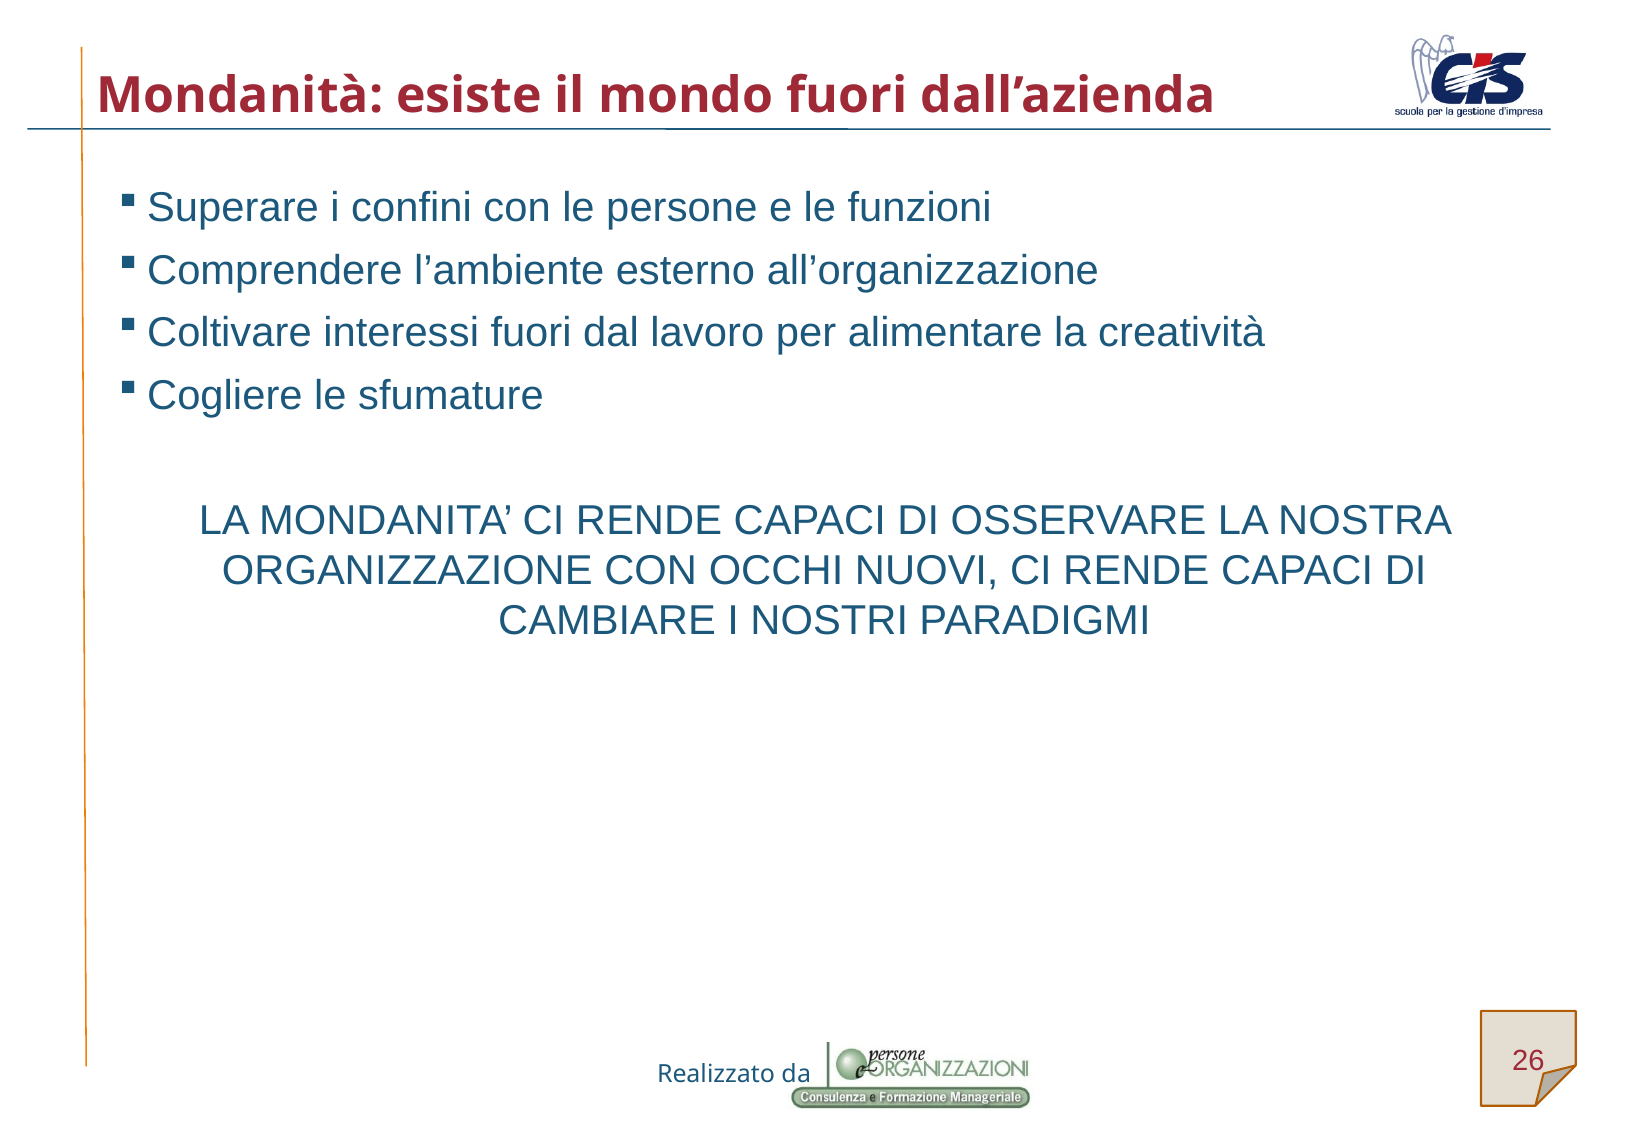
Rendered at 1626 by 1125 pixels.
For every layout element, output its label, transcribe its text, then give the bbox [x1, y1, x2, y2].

picture [787, 1042, 1036, 1117]
title Mondanità: esiste il mondo fuori dall’azienda [81, 33, 1544, 153]
picture [787, 1070, 792, 1080]
picture [1390, 30, 1545, 121]
slide_number 26 [1486, 1028, 1571, 1089]
text_box Superare i confini con le persone e le funzioni Comprendere l’ambiente esterno all’organizzazione Coltivare interessi fuori dal lavoro per alimentare la creatività Cogliere le sfumature LA MONDANITA’ CI RENDE CAPACI DI OSSERVARE LA NOSTRA ORGANIZZAZIONE CON OCCHI NUOVI, CI RENDE CAPACI DI CAMBIARE I NOSTRI PARADIGMI [103, 172, 1545, 651]
